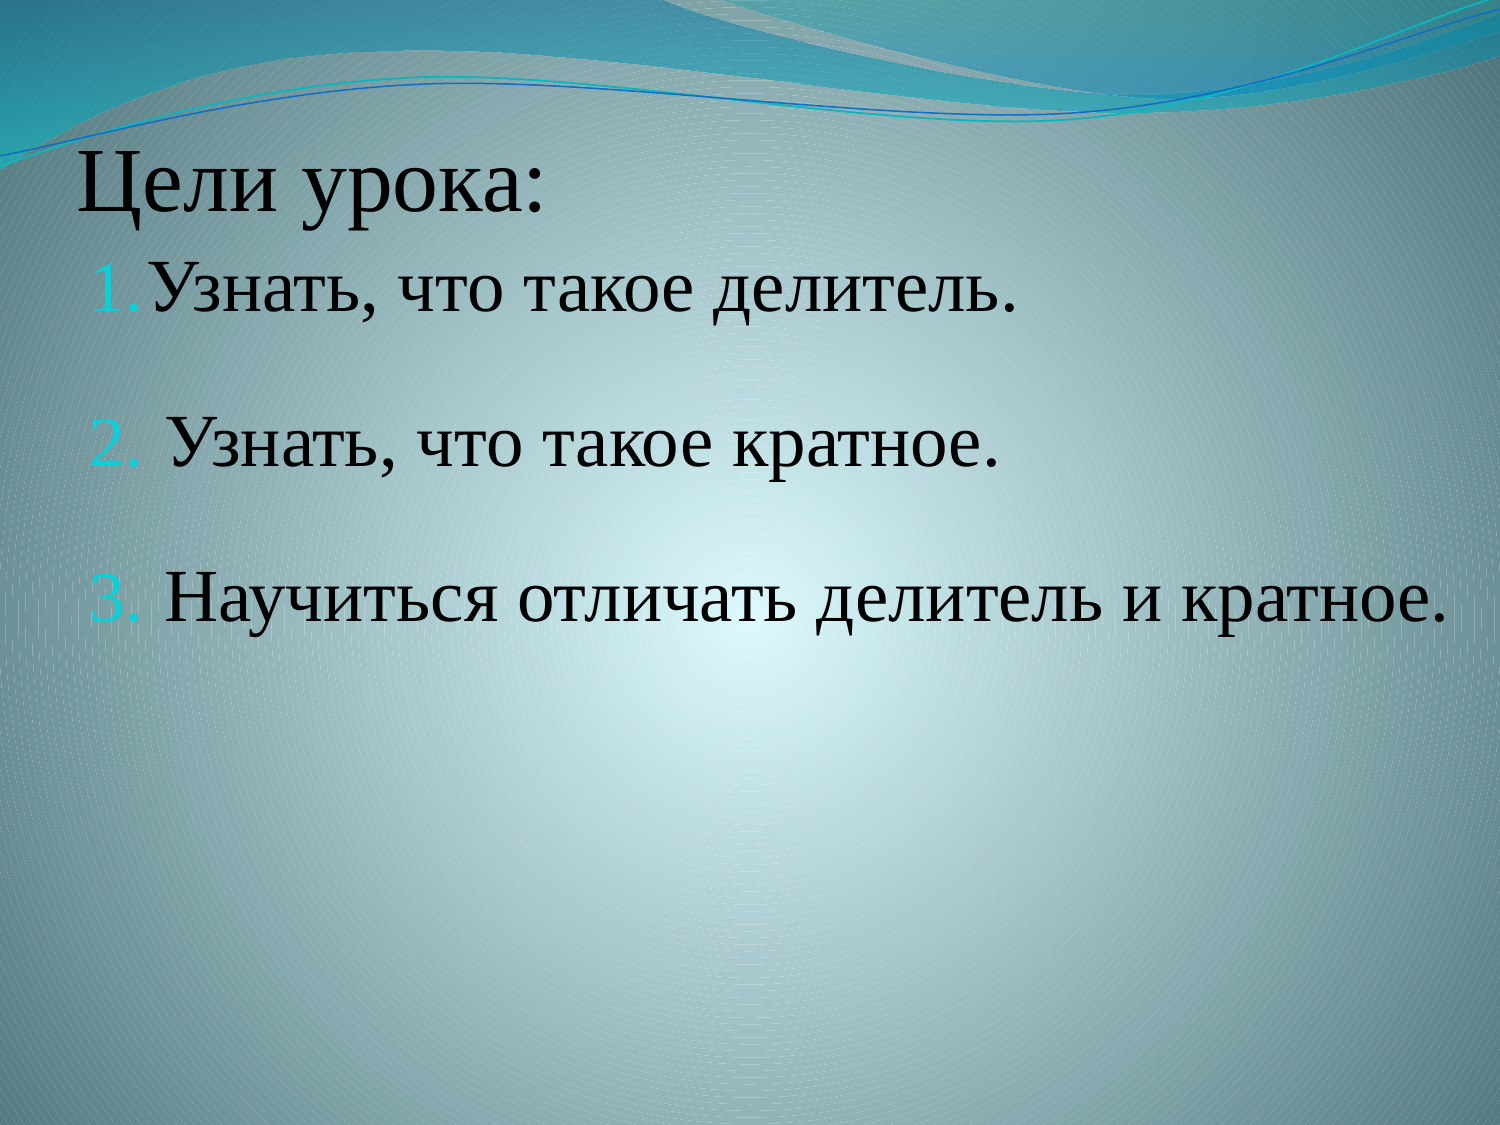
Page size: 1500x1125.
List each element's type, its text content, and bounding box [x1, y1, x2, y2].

list Узнать, что такое делитель. Узнать, что такое кратное. Научиться отличать делитель и кратное. [75, 236, 1471, 884]
title Цели урока: [76, 42, 1427, 231]
